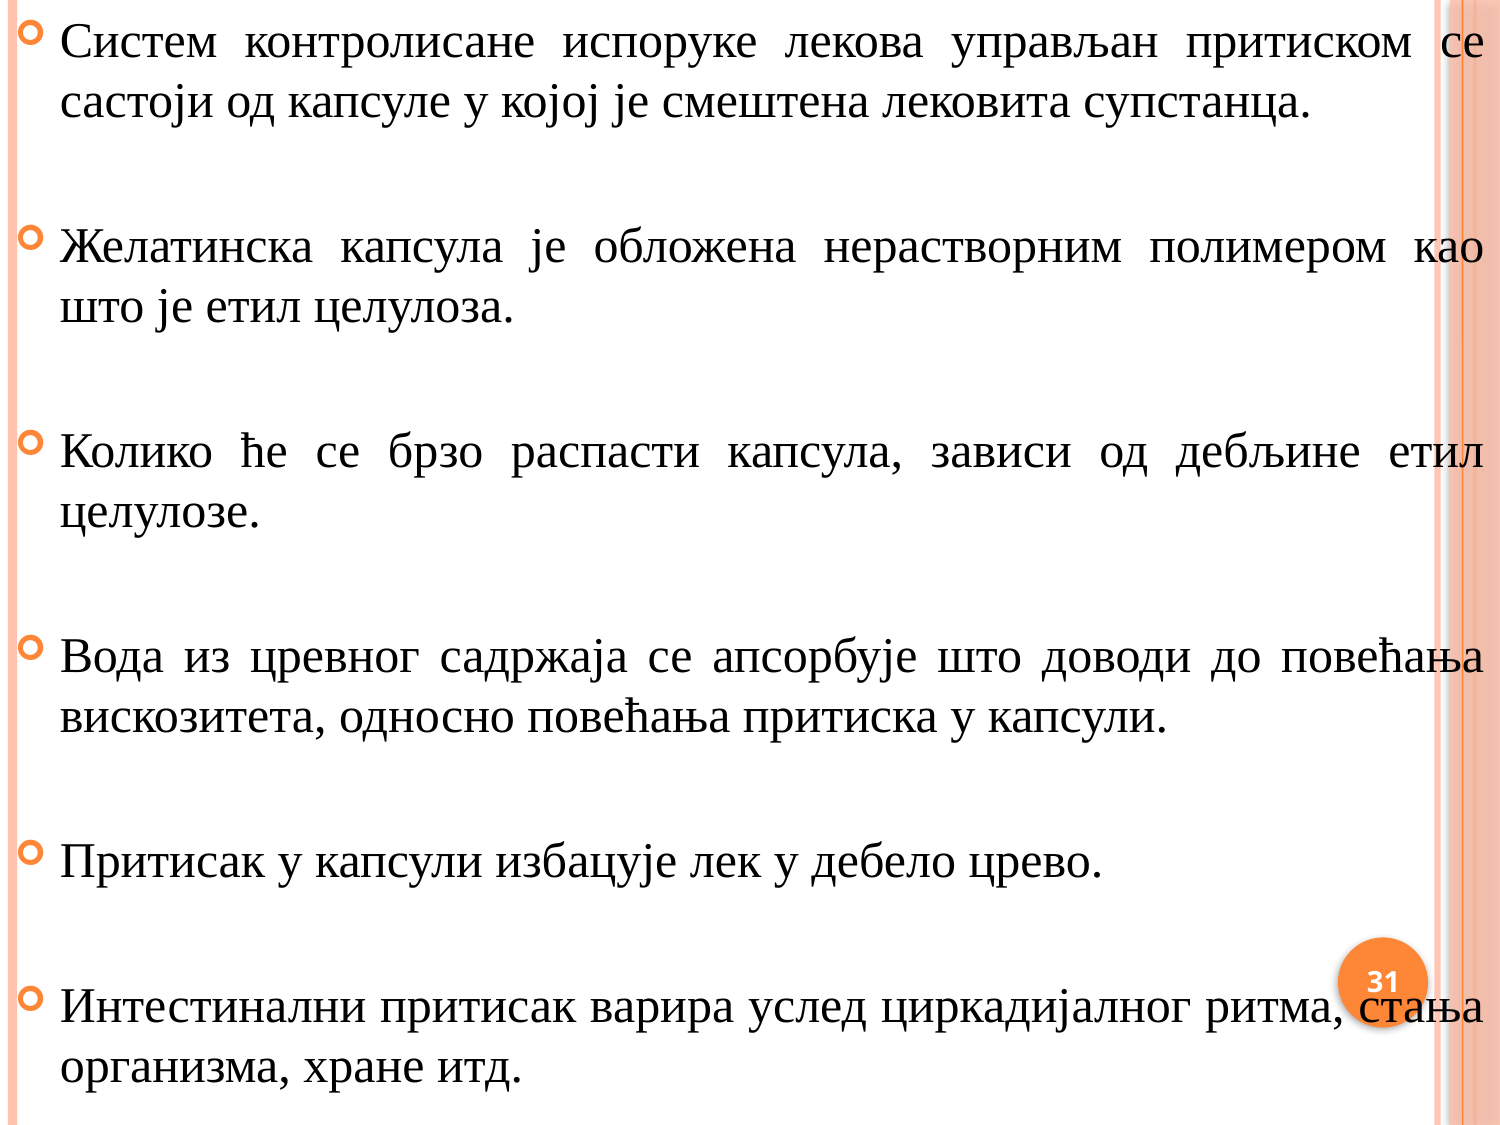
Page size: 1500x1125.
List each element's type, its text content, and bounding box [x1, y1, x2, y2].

list Систем контролисане испоруке лекова управљан притиском се састоји од капсуле у којој је смештена лековита супстанца. Желатинска капсула је обложена нерастворним полимером као што је етил целулоза. Колико ће се брзо распасти капсула, зависи од дебљине етил целулозе. Вода из цревног садржаја се апсорбује што доводи до повећања вискозитета, односно повећања притиска у капсули. Притисак у капсули избацује лек у дебело црево. Интестинални притисак варира услед циркадијалног ритма, стања организма, хране итд. [0, 0, 1500, 1125]
slide_number 31 [1333, 940, 1434, 1026]
